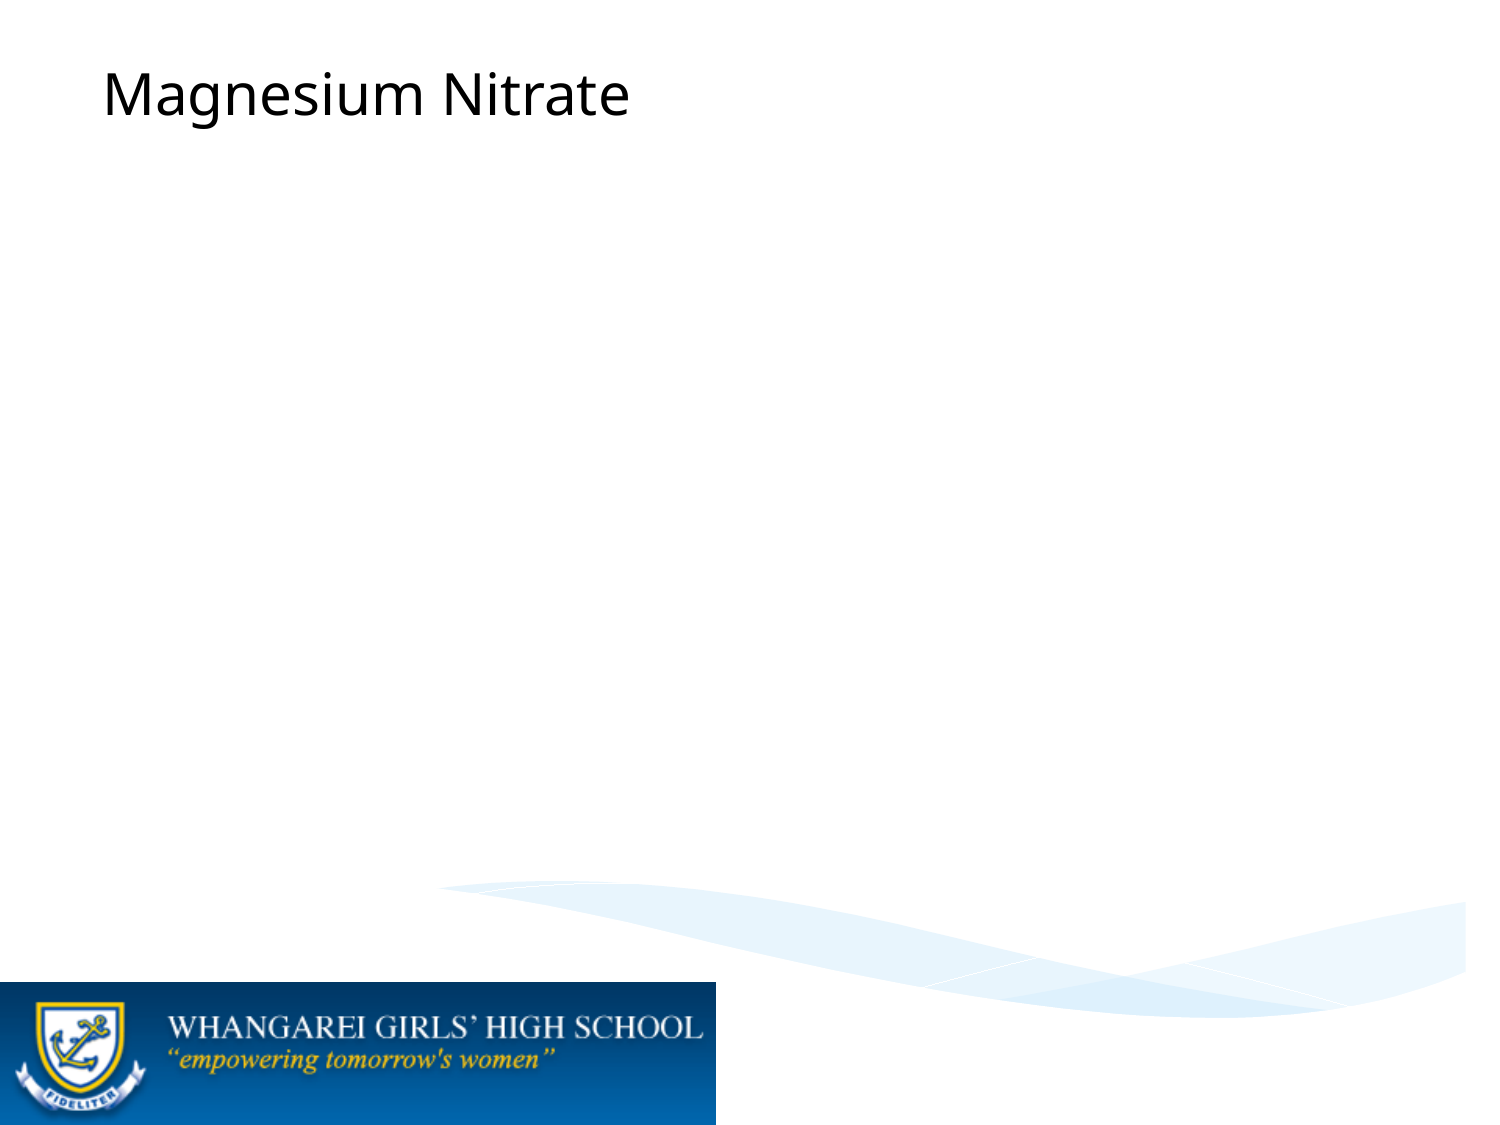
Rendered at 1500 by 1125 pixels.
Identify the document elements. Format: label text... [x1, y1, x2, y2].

text_box Magnesium Nitrate [87, 50, 738, 135]
picture [0, 982, 716, 1125]
